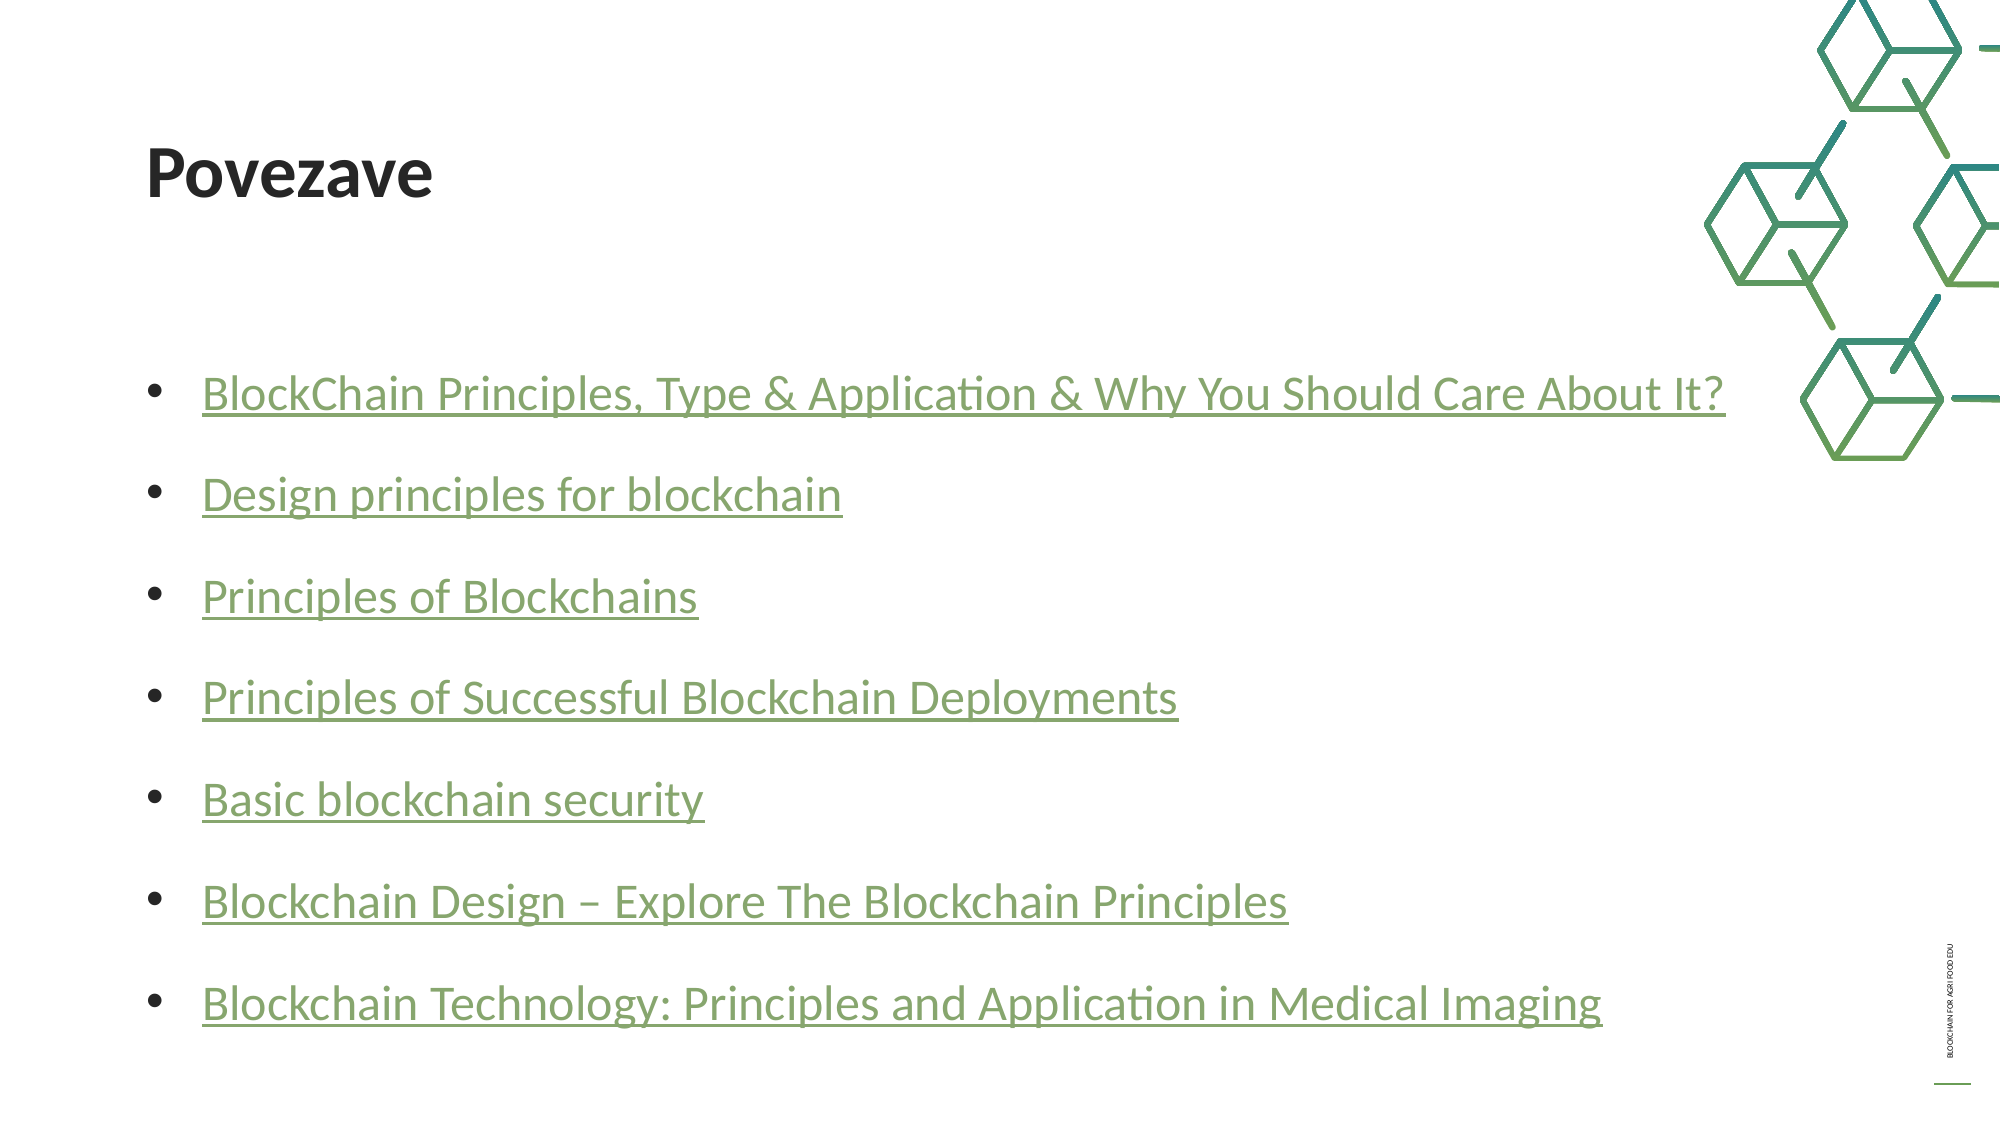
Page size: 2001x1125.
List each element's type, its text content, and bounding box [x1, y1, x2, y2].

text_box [1703, 0, 2000, 462]
list BlockChain Principles, Type & Application & Why You Should Care About It? Design principles for blockchain Principles of Blockchains Principles of Successful Blockchain Deployments Basic blockchain security Blockchain Design – Explore The Blockchain Principles Blockchain Technology: Principles and Application in Medical Imaging [130, 348, 1869, 1035]
list Povezave [130, 124, 1698, 337]
